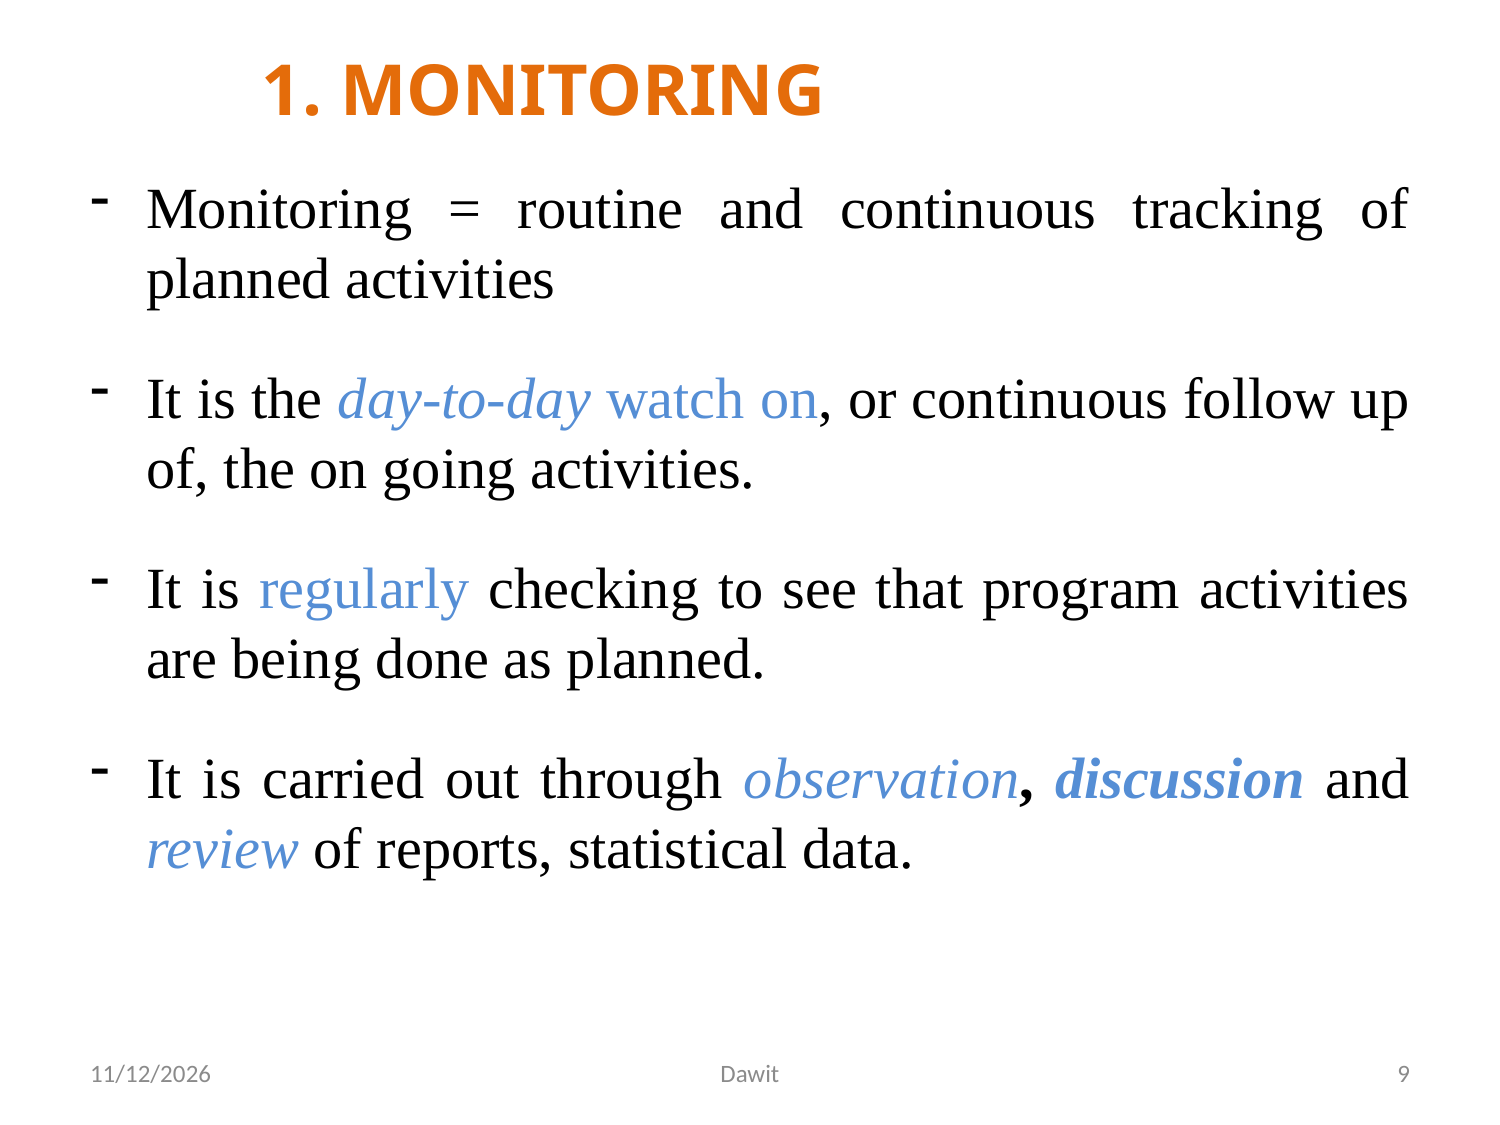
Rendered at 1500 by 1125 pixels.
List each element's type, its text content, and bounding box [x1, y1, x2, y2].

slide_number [75, 1042, 425, 1103]
footer Dawit [512, 1042, 988, 1103]
list Monitoring = routine and continuous tracking of planned activities It is the day-to-day watch on, or continuous follow up of, the on going activities. It is regularly checking to see that program activities are being done as planned. It is carried out through observation, discussion and review of reports, statistical data. [75, 162, 1425, 948]
title 1. MONITORING [75, 37, 1013, 138]
slide_number 9 [1074, 1042, 1425, 1103]
